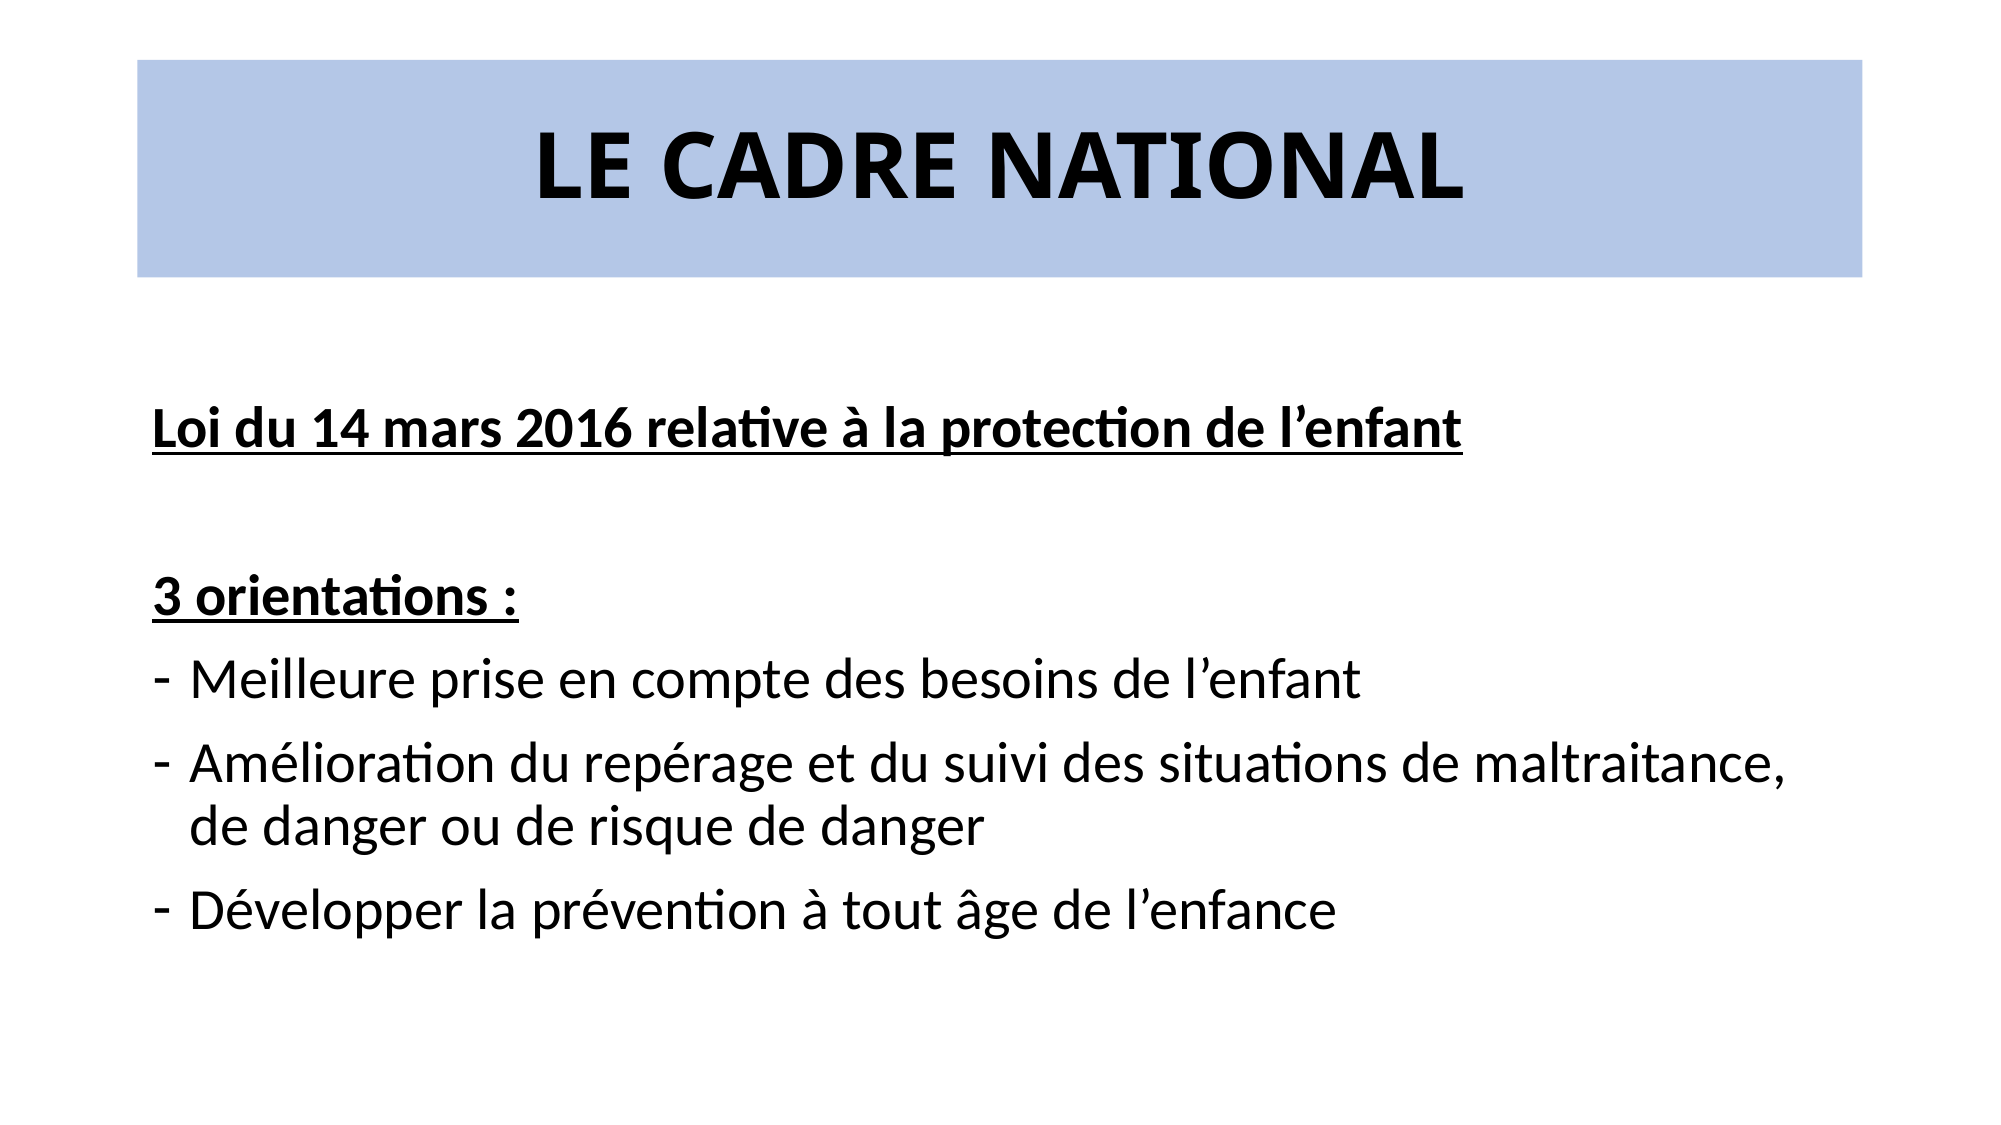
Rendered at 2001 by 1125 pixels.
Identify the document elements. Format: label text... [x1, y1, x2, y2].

title LE CADRE NATIONAL [137, 59, 1863, 278]
list Loi du 14 mars 2016 relative à la protection de l’enfant 3 orientations : Meilleure prise en compte des besoins de l’enfant Amélioration du repérage et du suivi des situations de maltraitance, de danger ou de risque de danger Développer la prévention à tout âge de l’enfance [137, 299, 1863, 1014]
